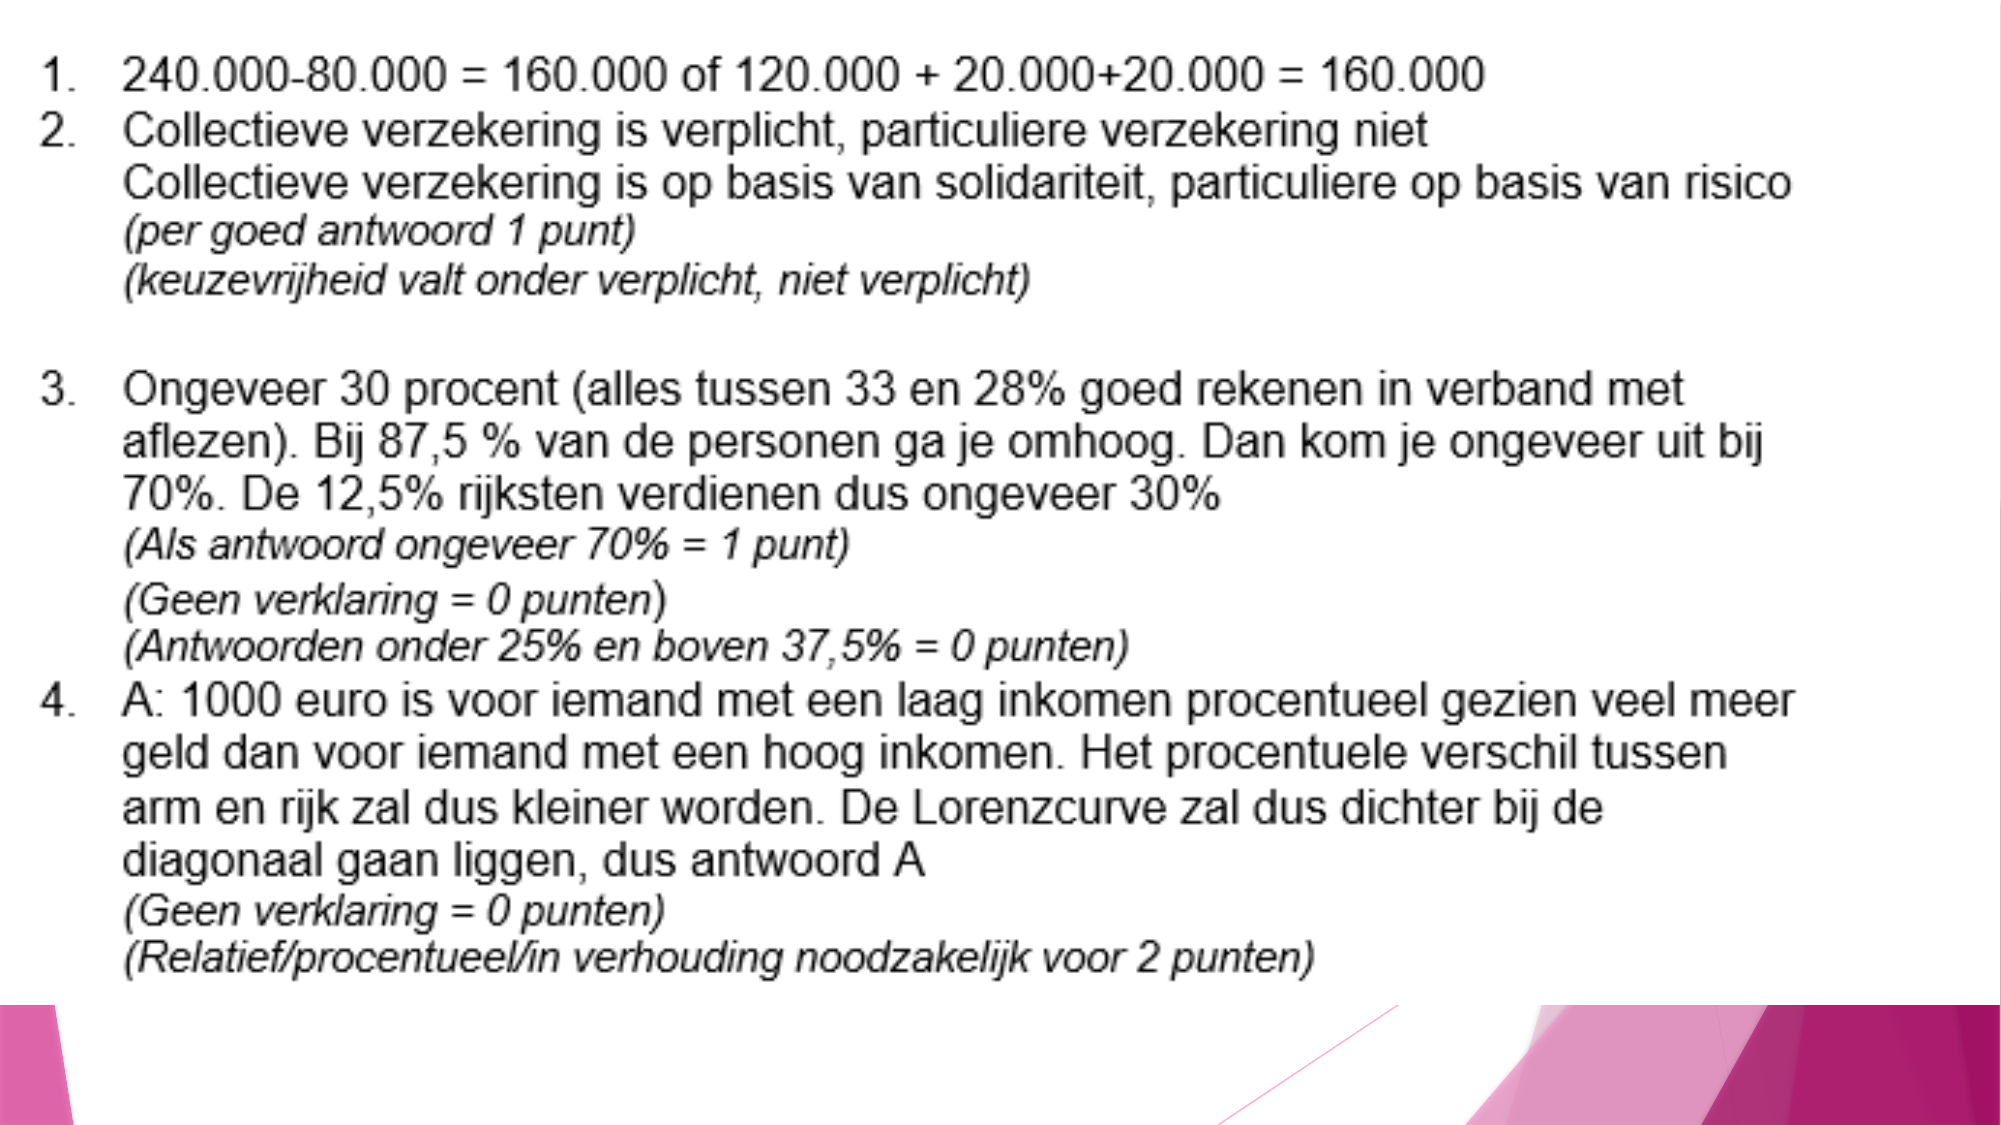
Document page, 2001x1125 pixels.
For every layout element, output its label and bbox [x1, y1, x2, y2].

picture [0, 0, 2000, 1005]
